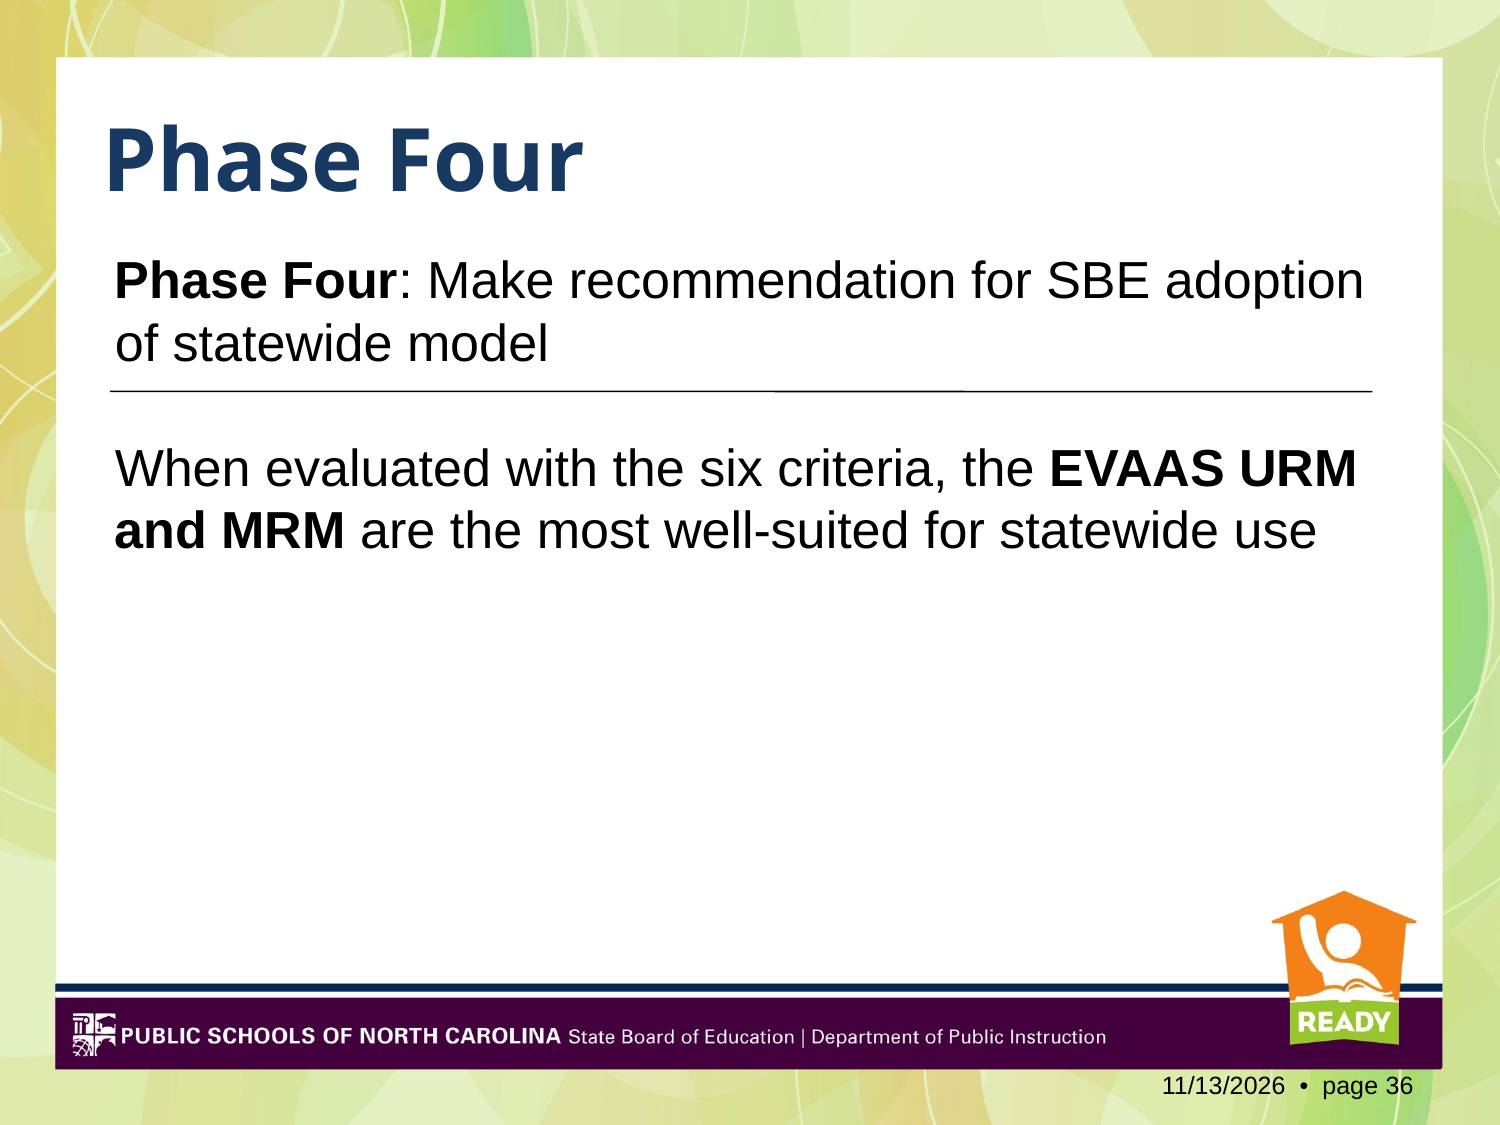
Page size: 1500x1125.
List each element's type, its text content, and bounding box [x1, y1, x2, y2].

title Phase Four [87, 87, 1413, 225]
picture [0, 0, 1500, 1125]
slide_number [1147, 1062, 1460, 1122]
text_box Phase Four: Make recommendation for SBE adoption of statewide model When evaluated with the six criteria, the EVAAS URM and MRM are the most well-suited for statewide use [99, 239, 1425, 567]
